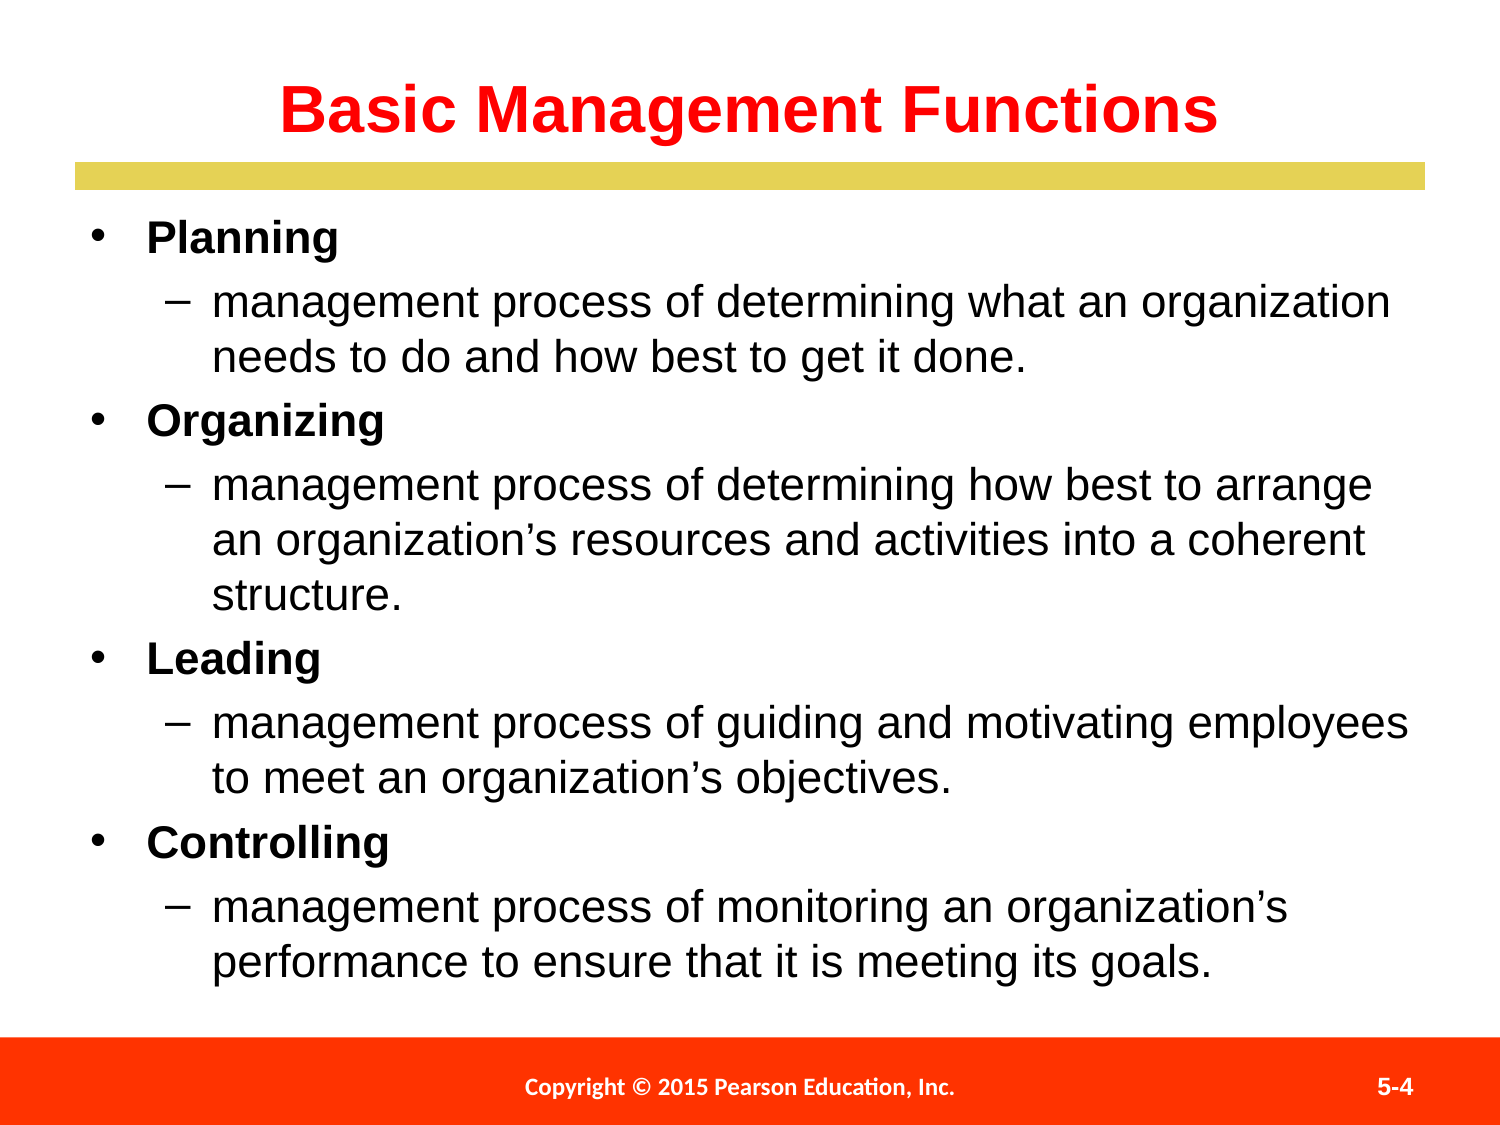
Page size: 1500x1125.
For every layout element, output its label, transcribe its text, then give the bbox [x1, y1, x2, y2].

title Basic Management Functions [74, 12, 1426, 199]
list Planning management process of determining what an organization needs to do and how best to get it done. Organizing management process of determining how best to arrange an organization’s resources and activities into a coherent structure. Leading management process of guiding and motivating employees to meet an organization’s objectives. Controlling management process of monitoring an organization’s performance to ensure that it is meeting its goals. [74, 199, 1426, 1006]
